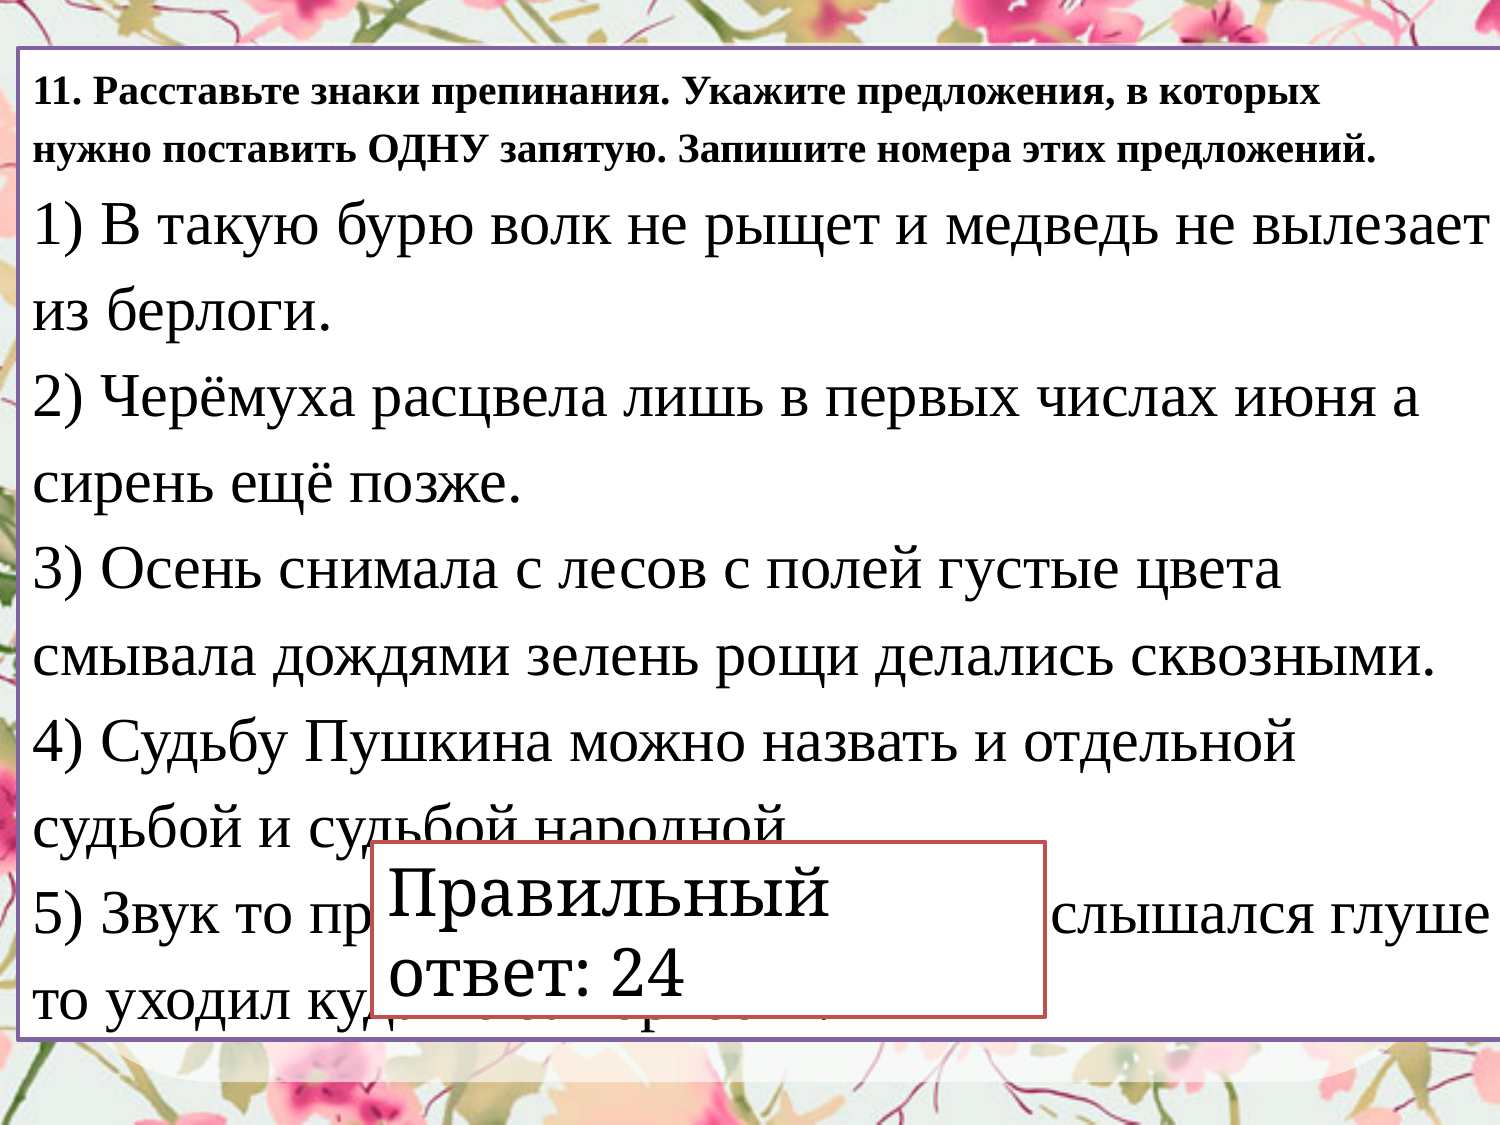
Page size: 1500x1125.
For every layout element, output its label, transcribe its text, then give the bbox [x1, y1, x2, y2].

text_box Правильный ответ: 24 [370, 840, 1047, 1019]
picture [0, 0, 1500, 1125]
text_box 11. Расставьте знаки препинания. Укажите предложения, в которых нужно поставить ОДНУ запятую. Запишите номера этих предложений. 1) В такую бурю волк не рыщет и медведь не вылезает из берлоги. 2) Черёмуха расцвела лишь в первых числах июня а сирень ещё позже. 3) Осень снимала с лесов с полей густые цвета смывала дождями зелень рощи делались сквозными. 4) Судьбу Пушкина можно назвать и отдельной судьбой и судьбой народной. 5) Звук то приближался и нарастал то слышался глуше то уходил куда-то за горизонт. [16, 46, 1500, 1042]
